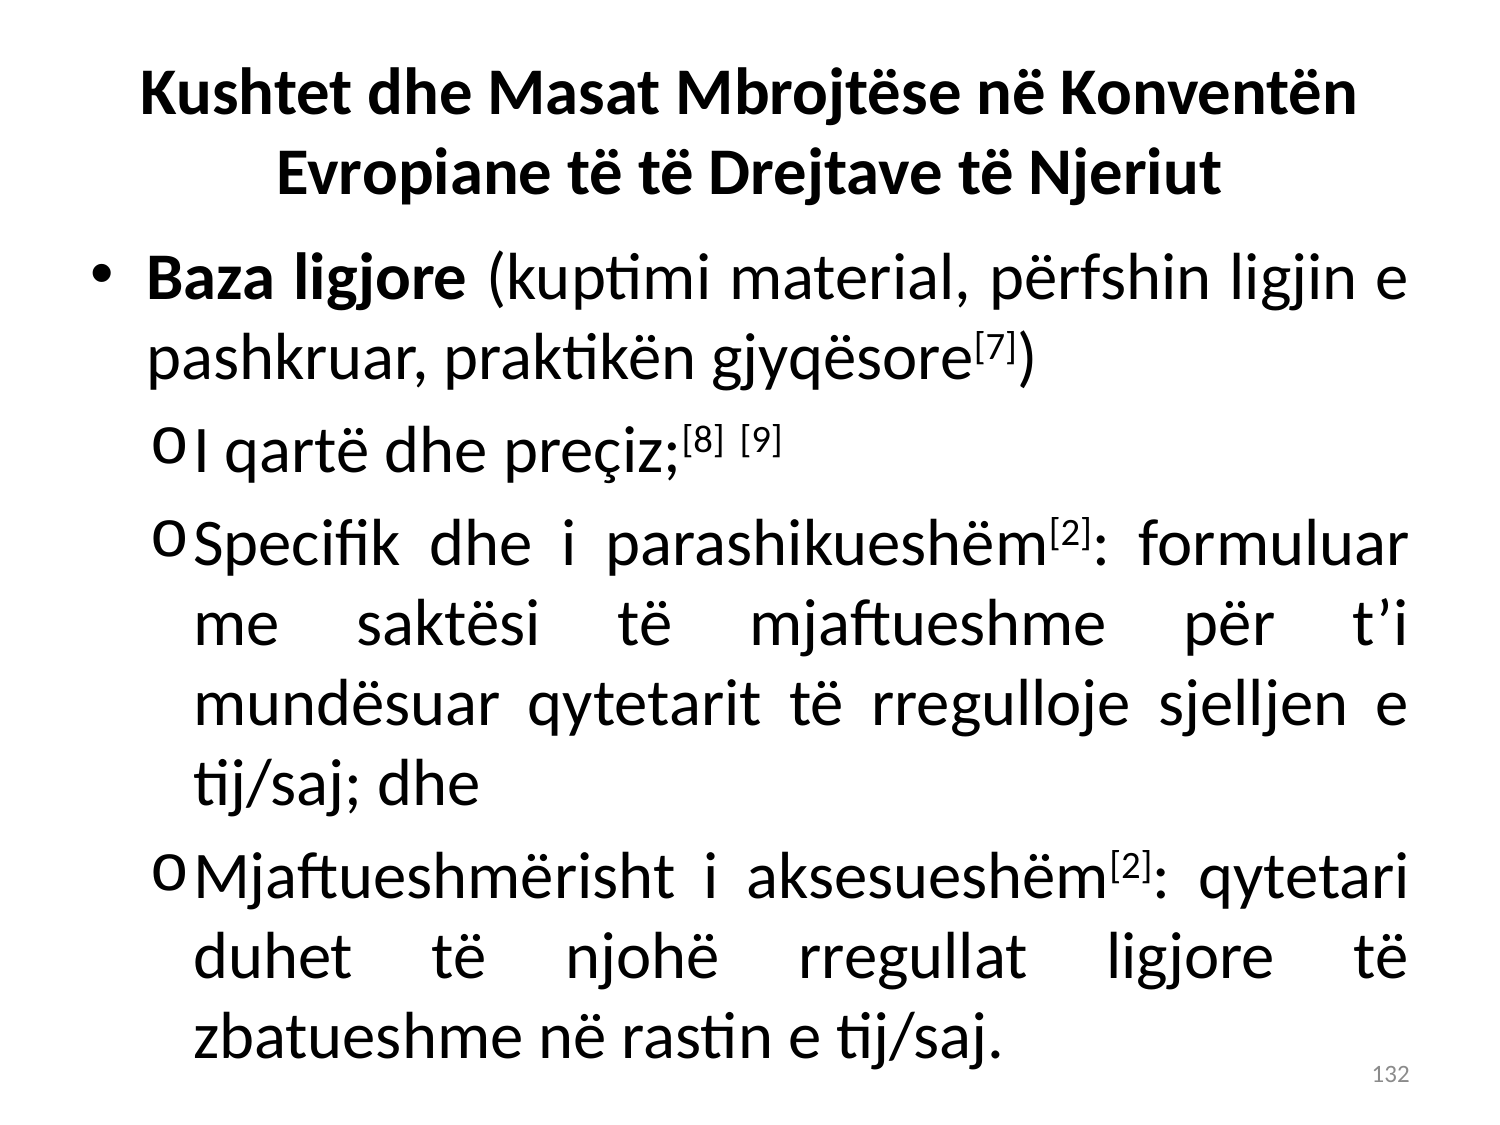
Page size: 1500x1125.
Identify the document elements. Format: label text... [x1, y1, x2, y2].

slide_number 132 [1074, 1042, 1425, 1103]
list Baza ligjore (kuptimi material, përfshin ligjin e pashkruar, praktikën gjyqësore[7]) I qartë dhe preçiz;[8] [9] Specifik dhe i parashikueshëm[2]: formuluar me saktësi të mjaftueshme për t’i mundësuar qytetarit të rregulloje sjelljen e tij/saj; dhe Mjaftueshmërisht i aksesueshëm[2]: qytetari duhet të njohë rregullat ligjore të zbatueshme në rastin e tij/saj. [74, 224, 1426, 1088]
title Kushtet dhe Masat Mbrojtëse në Konventën Evropiane të të Drejtave të Njeriut [74, 44, 1426, 211]
